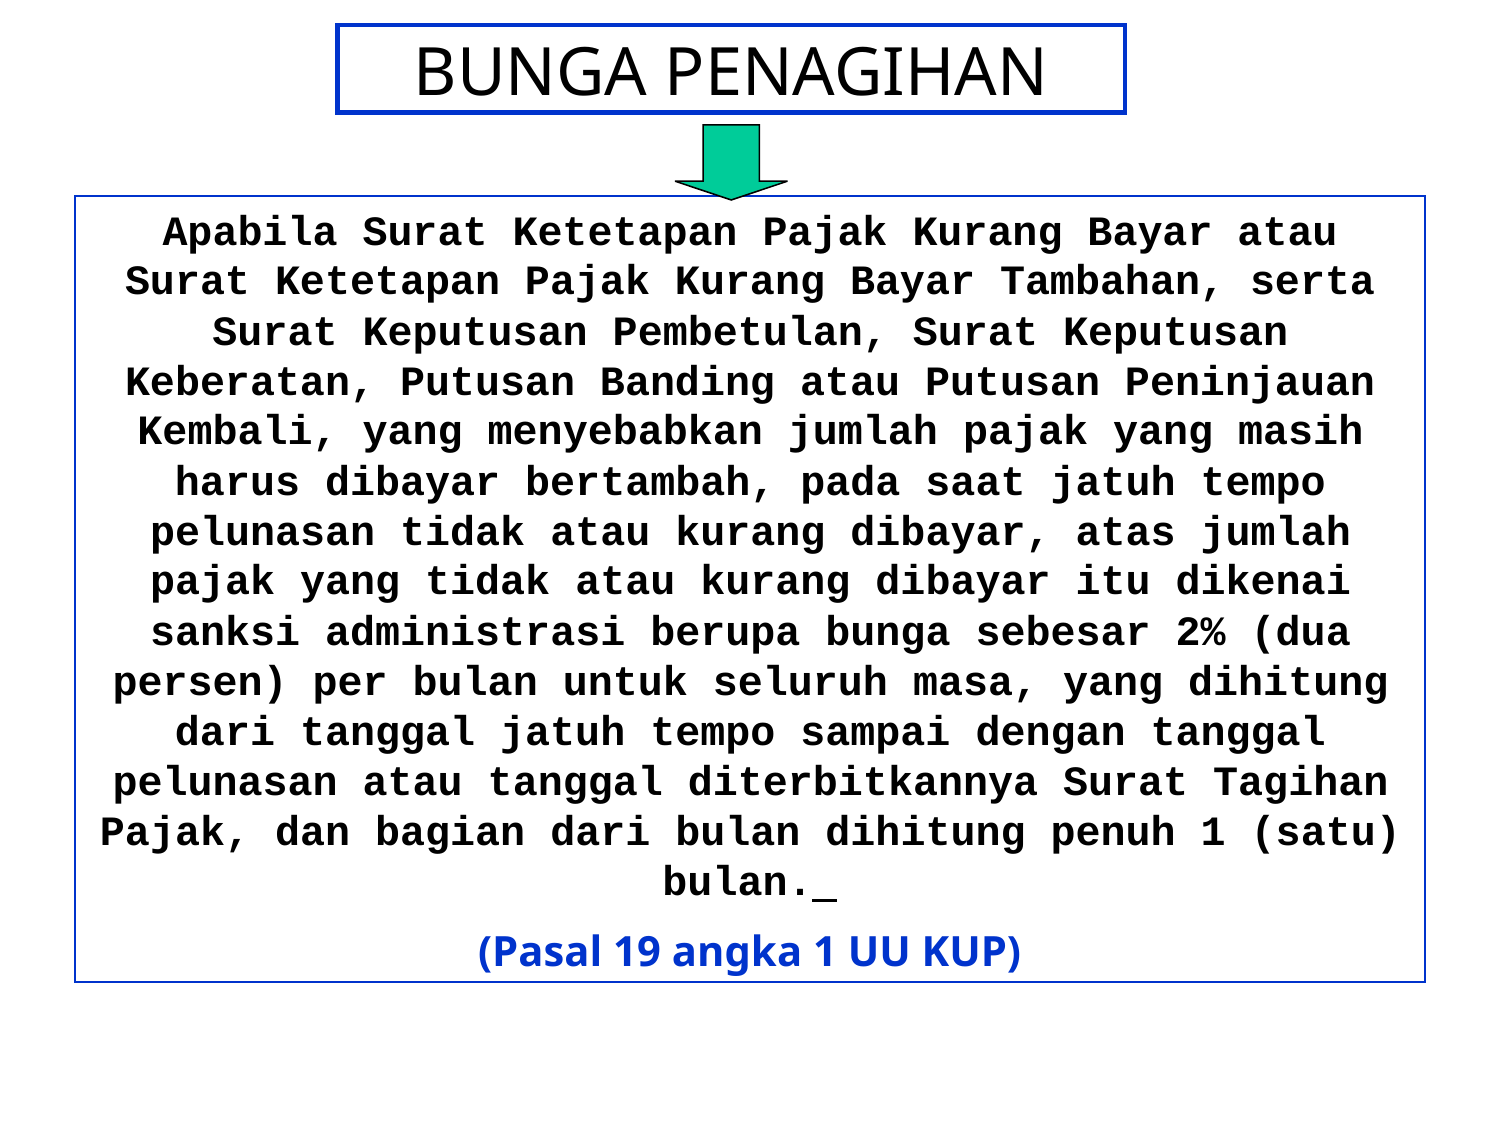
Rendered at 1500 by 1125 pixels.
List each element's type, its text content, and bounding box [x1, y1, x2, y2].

text_box Apabila Surat Ketetapan Pajak Kurang Bayar atau Surat Ketetapan Pajak Kurang Bayar Tambahan, serta Surat Keputusan Pembetulan, Surat Keputusan Keberatan, Putusan Banding atau Putusan Peninjauan Kembali, yang menyebabkan jumlah pajak yang masih harus dibayar bertambah, pada saat jatuh tempo pelunasan tidak atau kurang dibayar, atas jumlah pajak yang tidak atau kurang dibayar itu dikenai sanksi administrasi berupa bunga sebesar 2% (dua persen) per bulan untuk seluruh masa, yang dihitung dari tanggal jatuh tempo sampai dengan tanggal pelunasan atau tanggal diterbitkannya Surat Tagihan Pajak, dan bagian dari bulan dihitung penuh 1 (satu) bulan. (Pasal 19 angka 1 UU KUP) [74, 195, 1425, 982]
text_box [675, 124, 788, 200]
title BUNGA PENAGIHAN [337, 24, 1126, 113]
